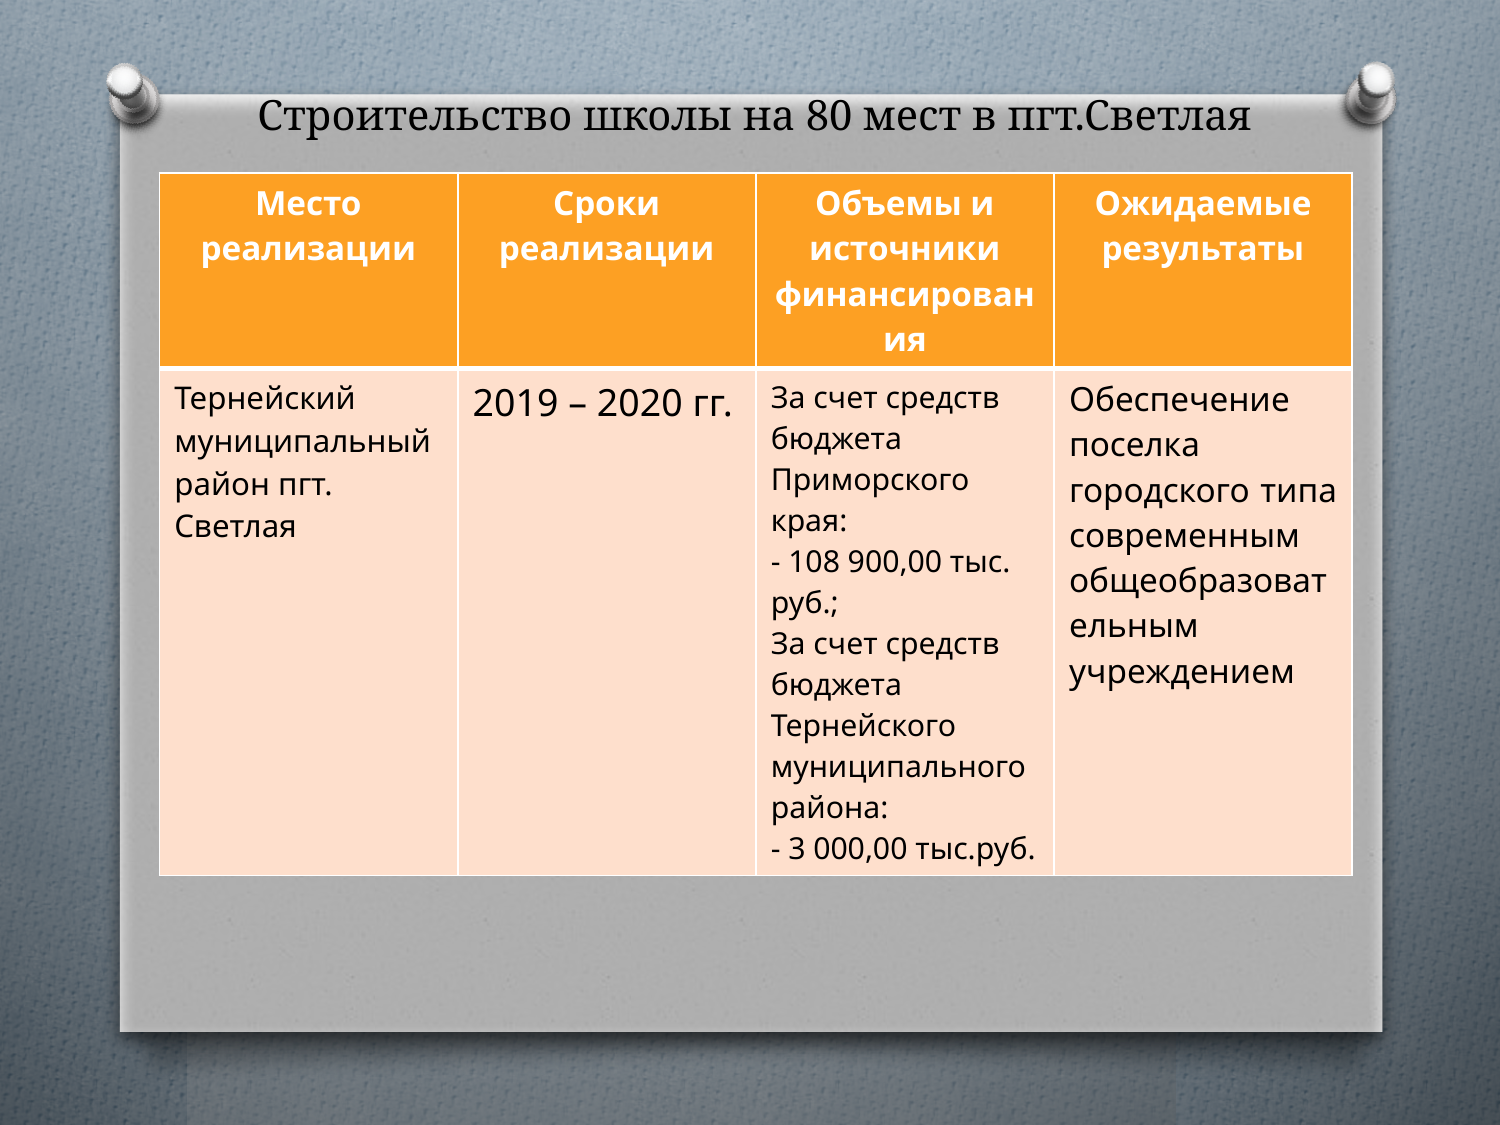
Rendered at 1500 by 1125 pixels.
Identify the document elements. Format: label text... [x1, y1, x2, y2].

table_header Сроки реализации [459, 174, 755, 366]
table_cell Тернейский муниципальный район пгт. Светлая [160, 371, 457, 875]
title Строительство школы на 80 мест в пгт.Светлая [183, 66, 1326, 161]
table_cell Обеспечение поселка городского типа современным общеобразовательным учреждением [1055, 371, 1351, 875]
picture [75, 29, 194, 153]
table_header Место реализации [160, 174, 457, 366]
table_cell 2019 – 2020 гг. [459, 371, 755, 875]
table_header Ожидаемые результаты [1055, 174, 1351, 366]
table_header Объемы и источники финансирования [757, 174, 1053, 366]
table_cell За счет средств бюджета Приморского края: - 108 900,00 тыс. руб.; За счет средств бюджета Тернейского муниципального района: - 3 000,00 тыс.руб. [757, 371, 1053, 875]
picture [1326, 35, 1439, 156]
